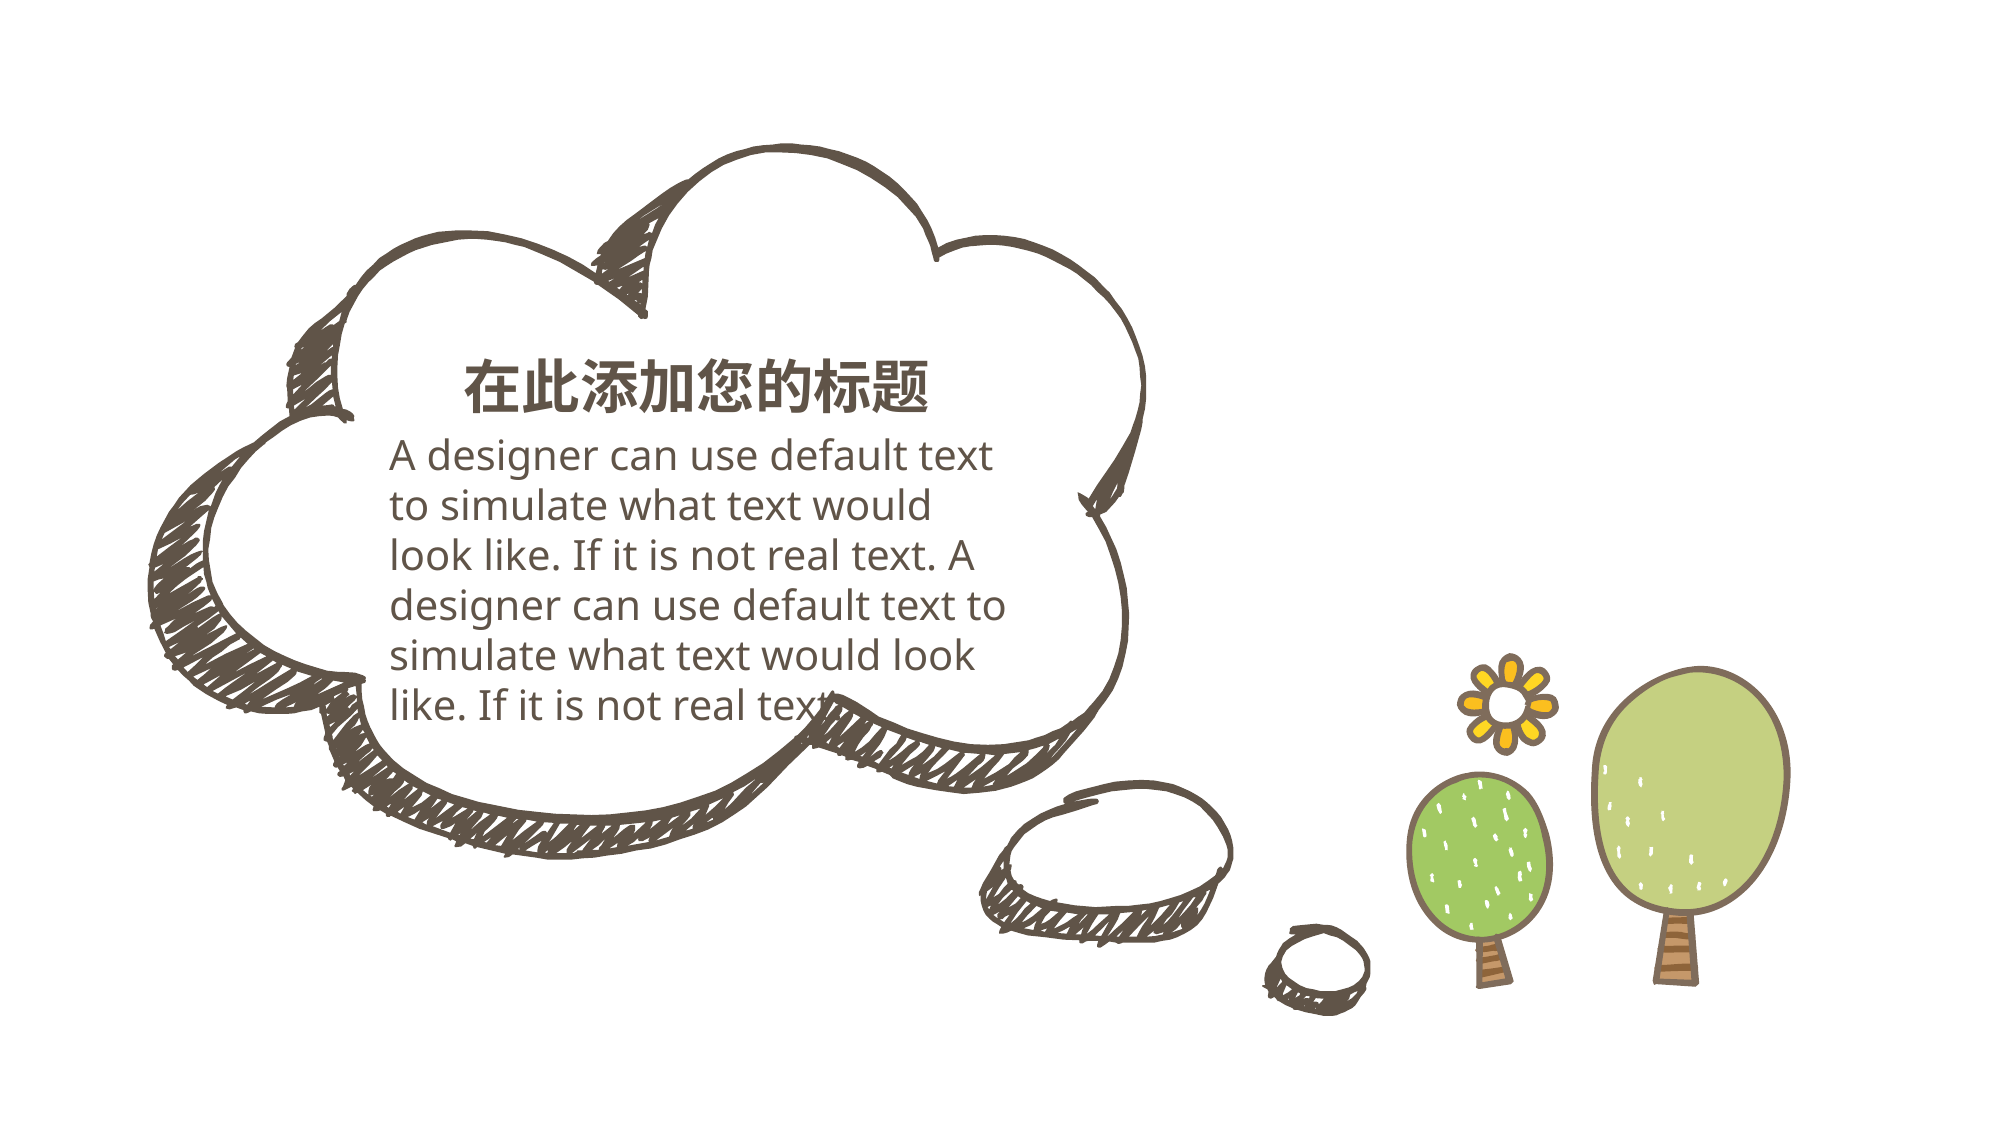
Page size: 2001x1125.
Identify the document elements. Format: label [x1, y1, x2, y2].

text_box [1411, 597, 1797, 1024]
text_box [147, 143, 1371, 1016]
